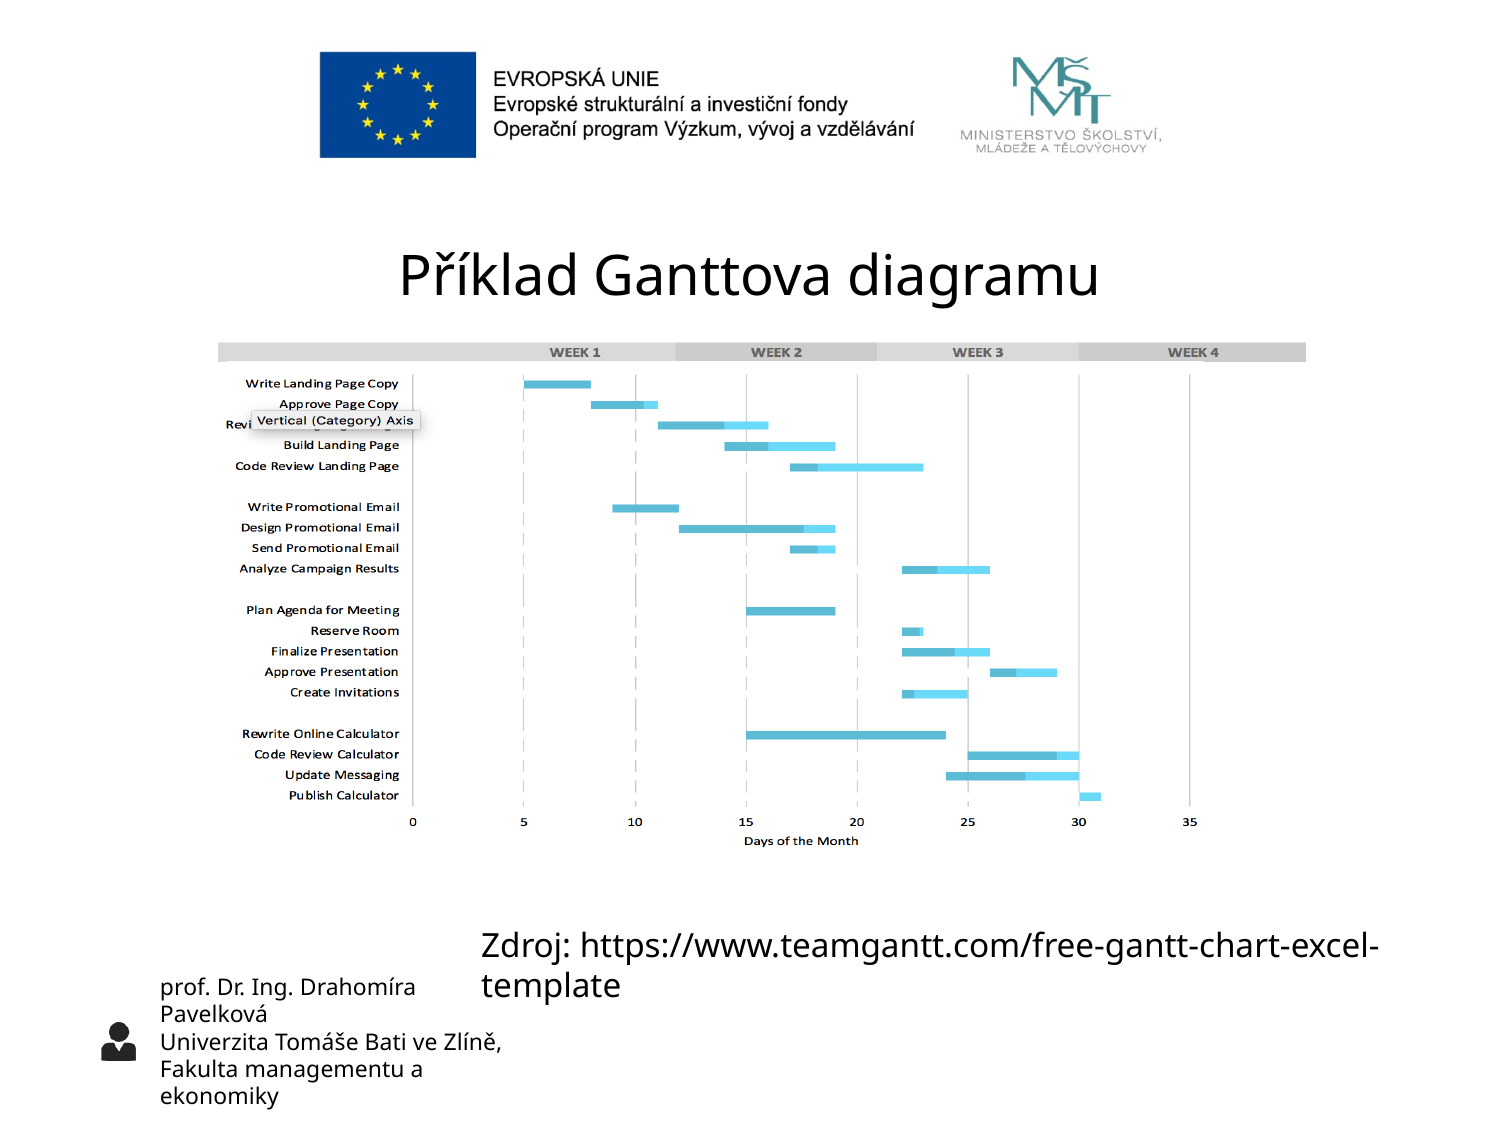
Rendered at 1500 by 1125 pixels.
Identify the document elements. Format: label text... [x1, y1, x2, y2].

picture [267, 0, 1213, 210]
picture [101, 1021, 136, 1062]
text_box Zdroj: https://www.teamgantt.com/free-gantt-chart-excel-template [466, 916, 1459, 1057]
title Příklad Ganttova diagramu [75, 232, 1425, 315]
picture [218, 336, 1306, 854]
footer prof. Dr. Ing. Drahomíra Pavelková Univerzita Tomáše Bati ve Zlíně, Fakulta managementu a ekonomiky [145, 999, 526, 1083]
